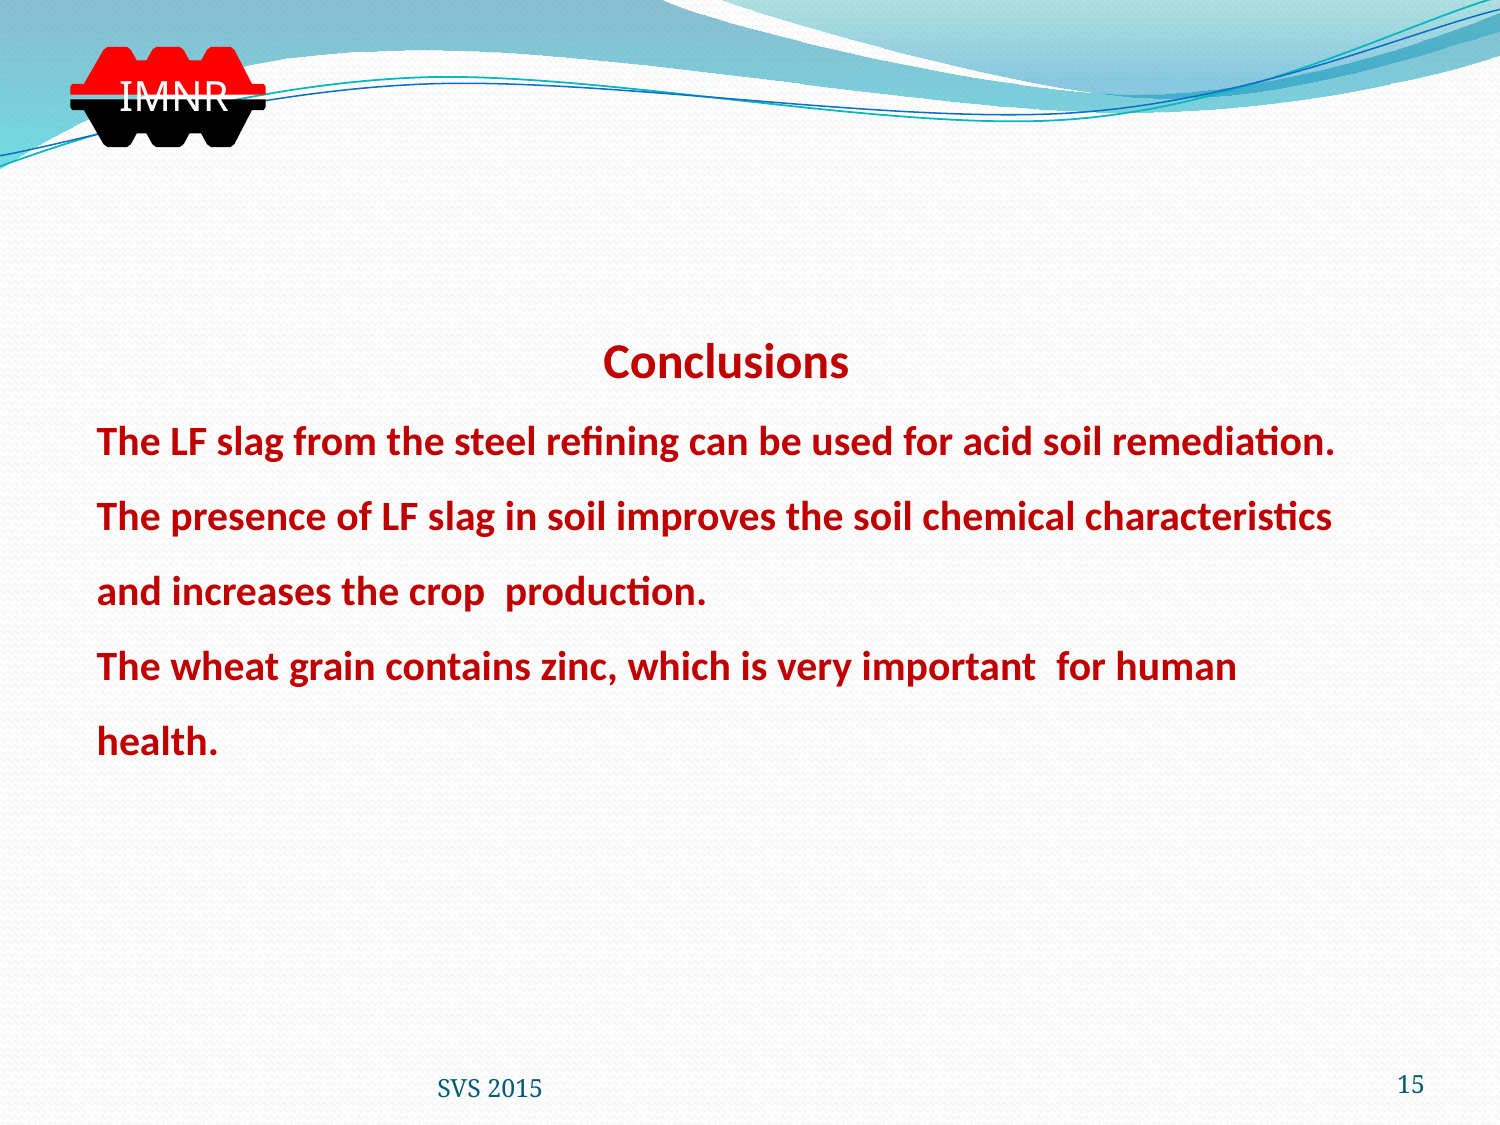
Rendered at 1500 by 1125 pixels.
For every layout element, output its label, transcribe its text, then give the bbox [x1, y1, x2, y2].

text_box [70, 46, 266, 148]
slide_number 15 [1299, 1042, 1425, 1103]
footer SVS 2015 [437, 1042, 988, 1103]
text_box Conclusions The LF slag from the steel refining can be used for acid soil remediation. The presence of LF slag in soil improves the soil chemical characteristics and increases the crop production. The wheat grain contains zinc, which is very important for human health. [81, 291, 1371, 772]
